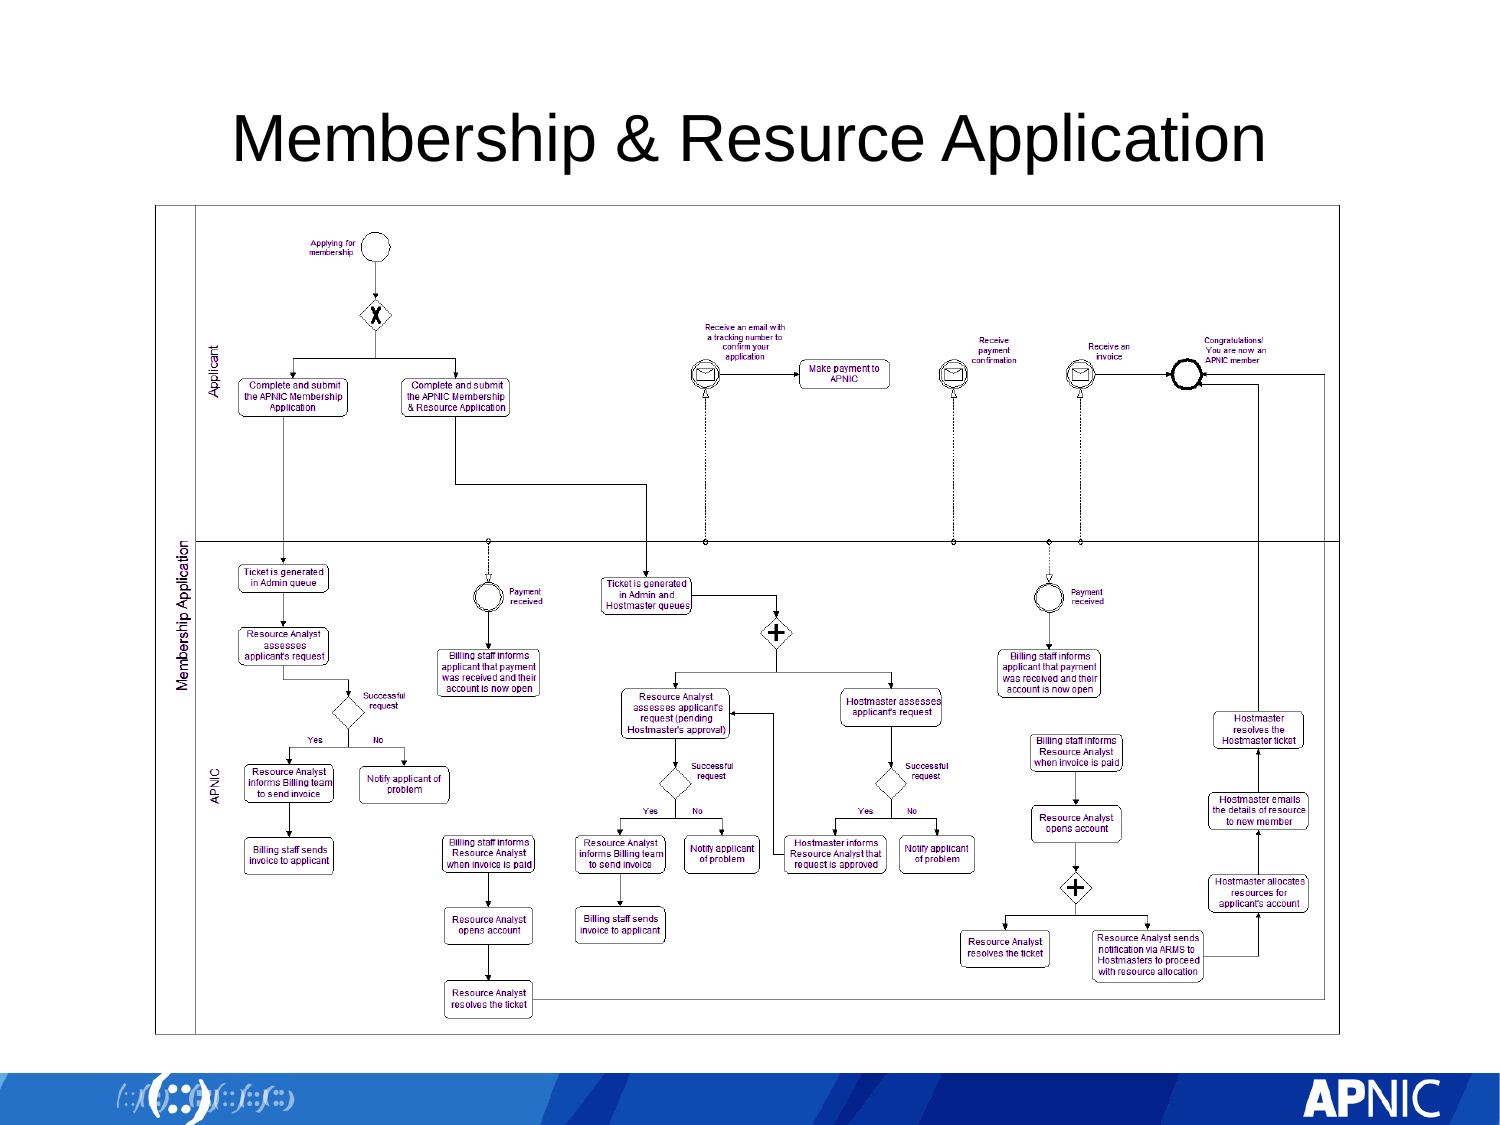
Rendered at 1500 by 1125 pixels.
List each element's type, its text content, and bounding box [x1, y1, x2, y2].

picture [0, 1069, 1500, 1125]
picture [153, 198, 1341, 1036]
title Membership & Resurce Application [74, 44, 1425, 233]
